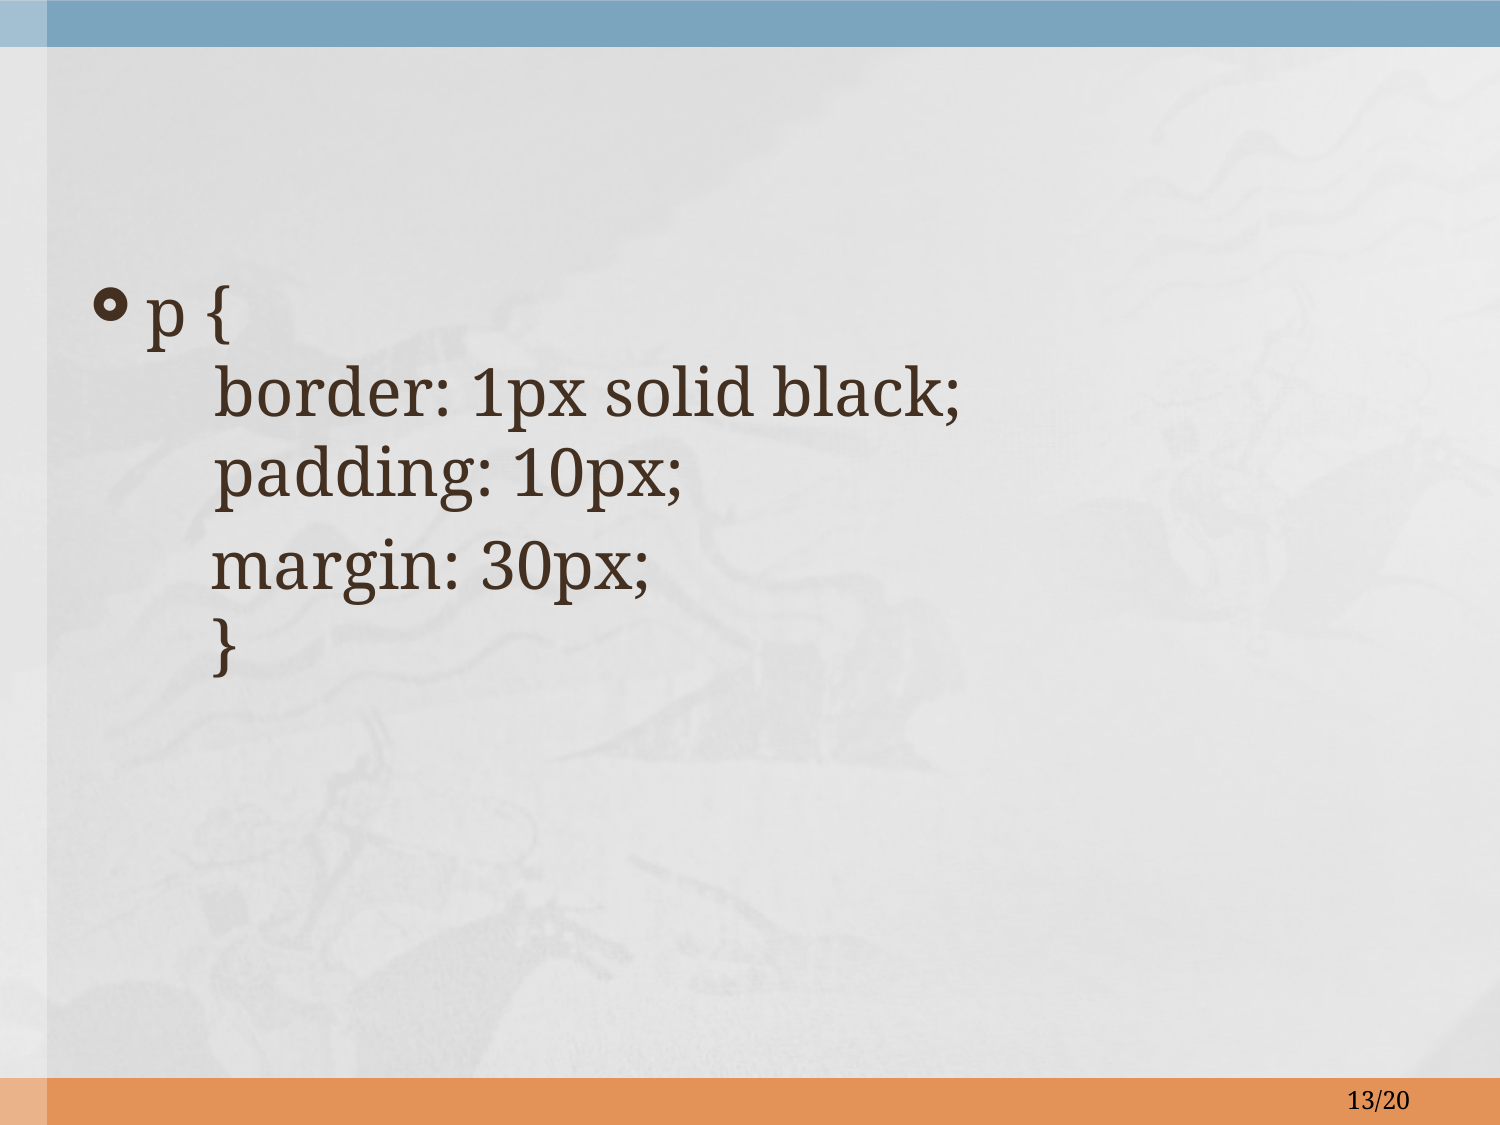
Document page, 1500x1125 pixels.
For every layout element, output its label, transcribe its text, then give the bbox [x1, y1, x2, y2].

slide_number 13/20 [1074, 1078, 1425, 1125]
list p { border: 1px solid black; padding: 10px; margin: 30px; } [75, 262, 1425, 1005]
